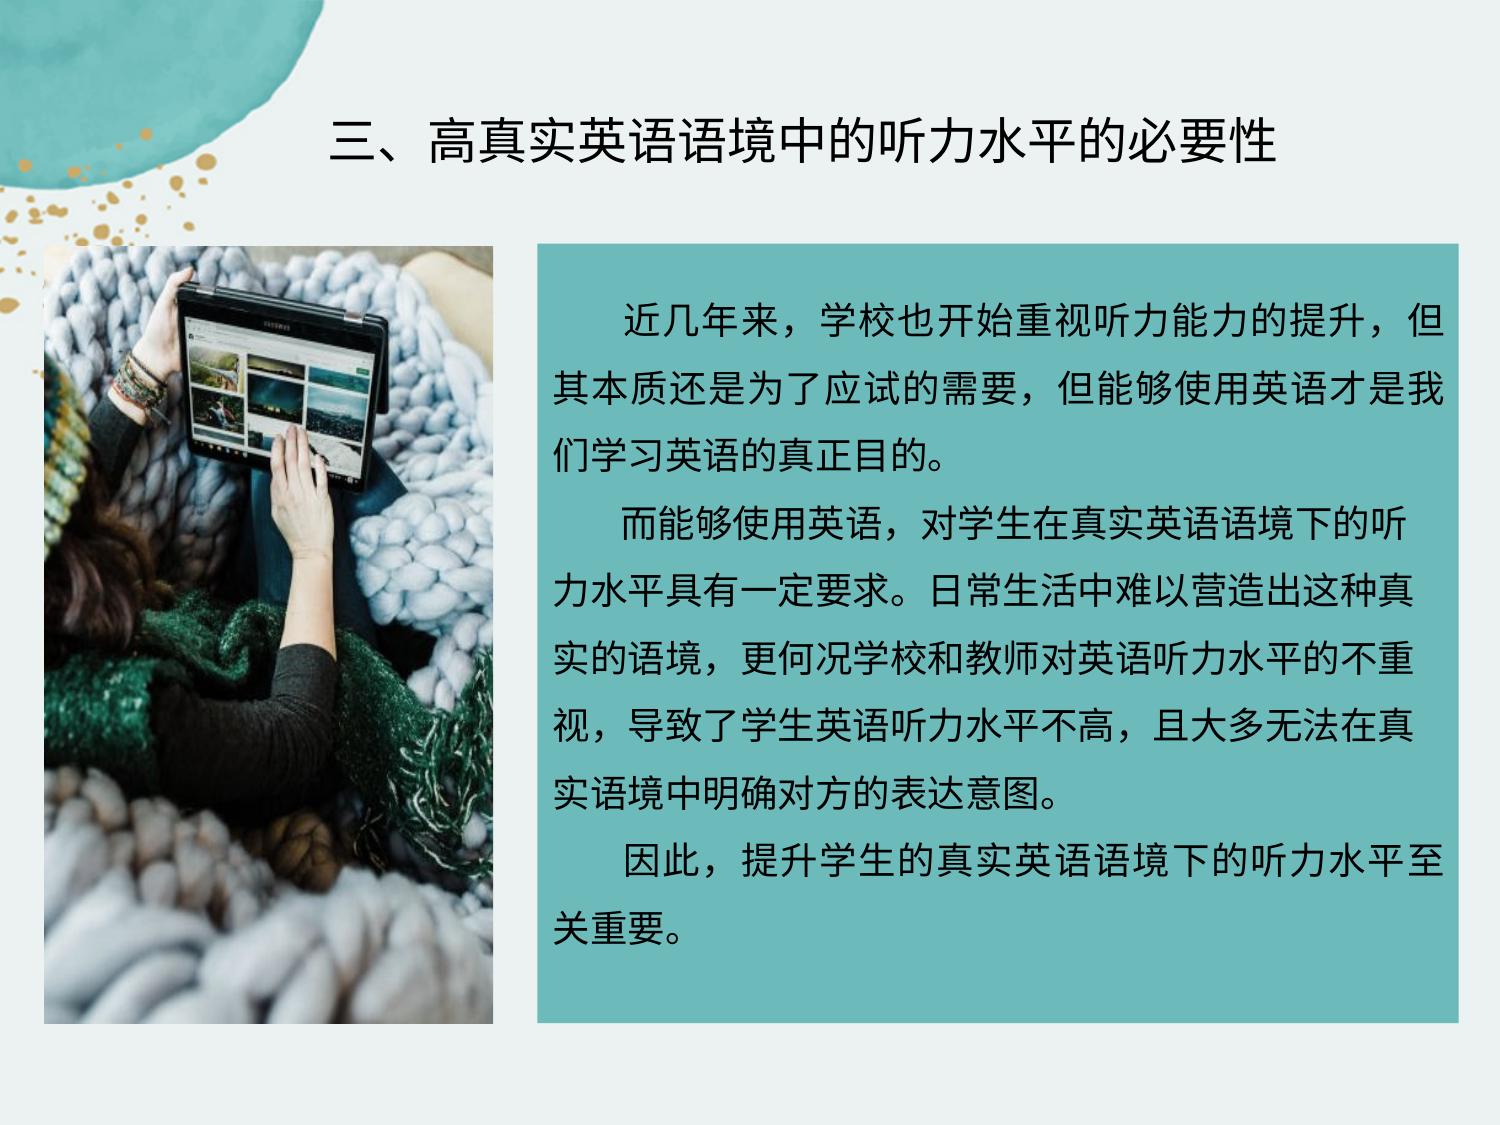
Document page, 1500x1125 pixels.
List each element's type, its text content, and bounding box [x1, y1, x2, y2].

text_box [42, 244, 495, 1025]
text_box [535, 241, 1461, 1025]
text_box 三、高真实英语语境中的听力水平的必要性 [312, 101, 1306, 177]
picture [0, 0, 1500, 1125]
text_box 近几年来，学校也开始重视听力能力的提升，但其本质还是为了应试的需要，但能够使用英语才是我们学习英语的真正目的。 而能够使用英语，对学生在真实英语语境下的听力水平具有一定要求。日常生活中难以营造出这种真实的语境，更何况学校和教师对英语听力水平的不重视，导致了学生英语听力水平不高，且大多无法在真实语境中明确对方的表达意图。 因此，提升学生的真实英语语境下的听力水平至关重要。 [537, 267, 1460, 957]
